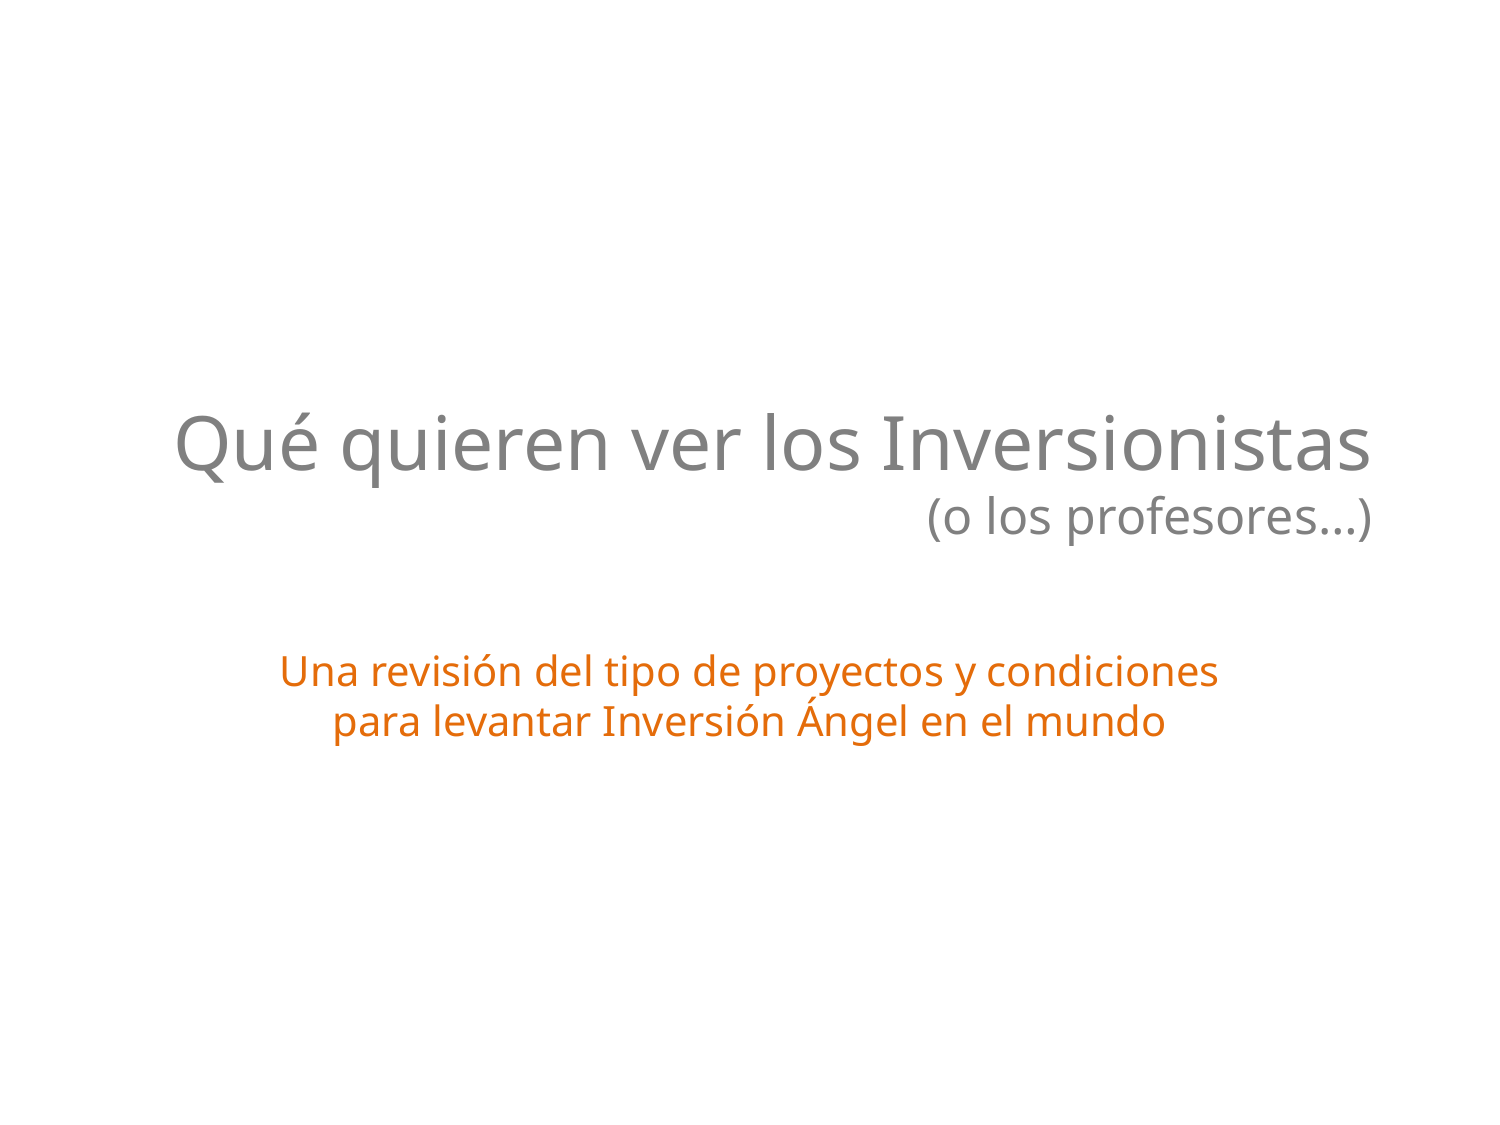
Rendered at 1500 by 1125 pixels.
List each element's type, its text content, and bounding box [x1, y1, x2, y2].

title Qué quieren ver los Inversionistas (o los profesores…) [112, 349, 1388, 591]
subtitle Una revisión del tipo de proyectos y condiciones para levantar Inversión Ángel en el mundo [225, 637, 1275, 925]
